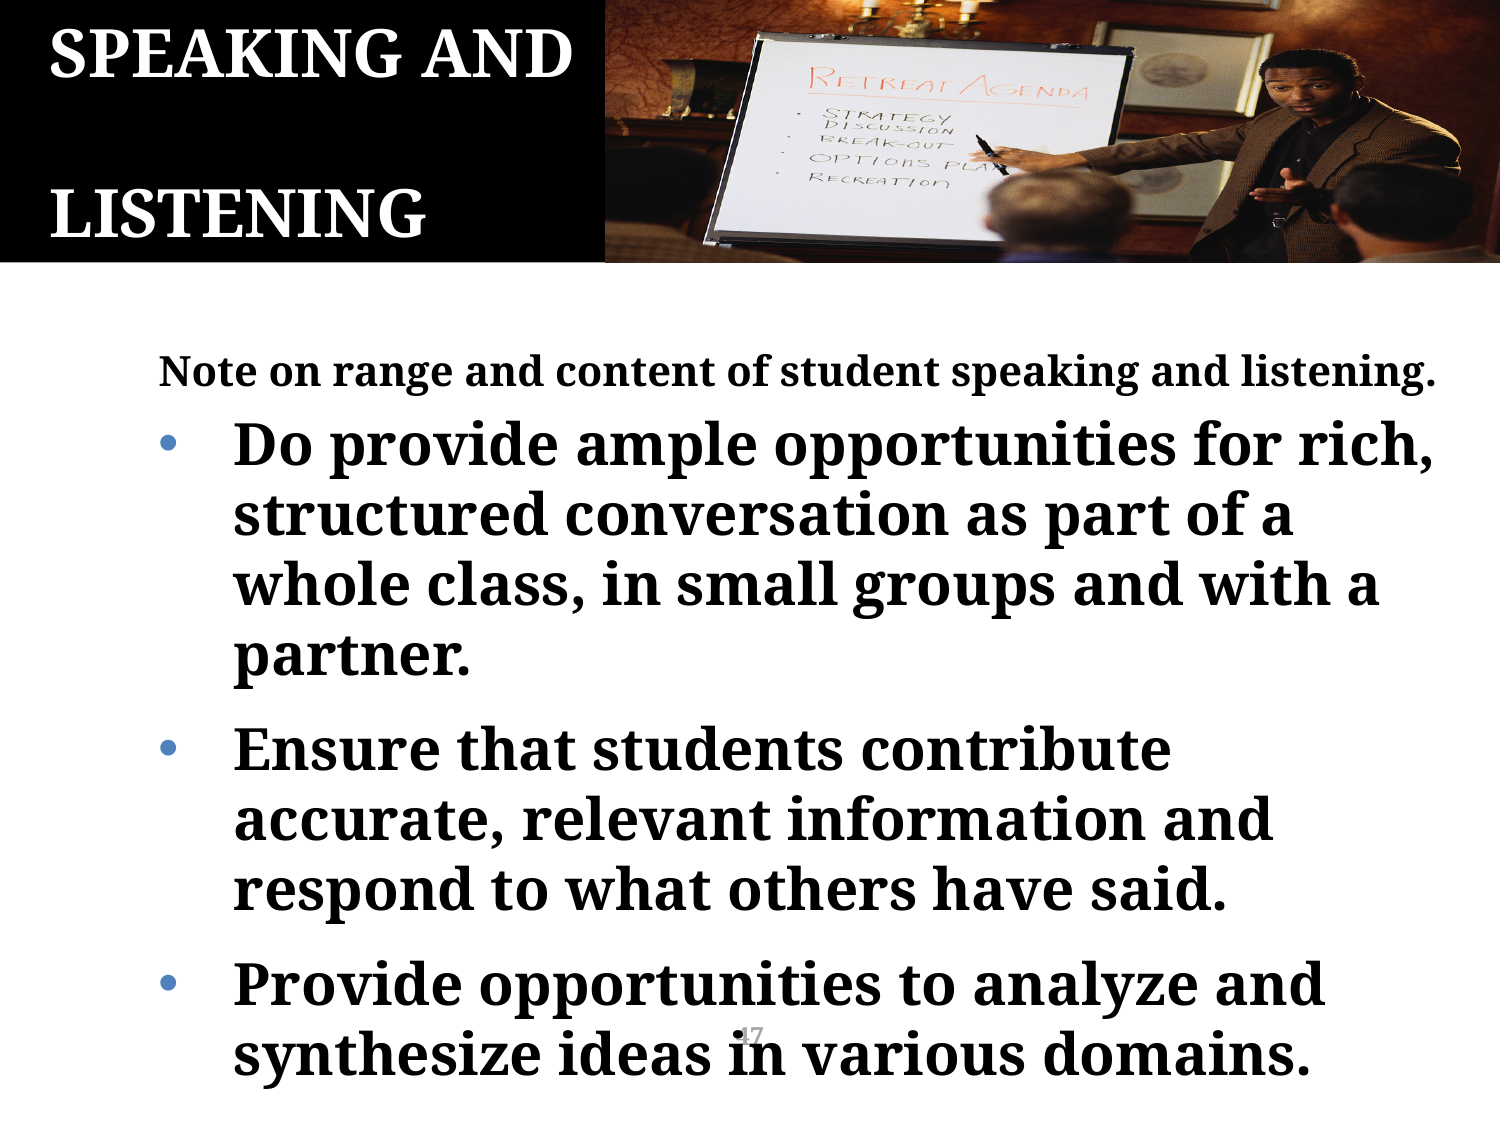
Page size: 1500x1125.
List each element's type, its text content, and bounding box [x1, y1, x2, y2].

title Speaking and Listening [0, 0, 604, 269]
picture [604, 0, 1500, 263]
list Note on range and content of student speaking and listening. Do provide ample opportunities for rich, structured conversation as part of a whole class, in small groups and with a partner. Ensure that students contribute accurate, relevant information and respond to what others have said. Provide opportunities to analyze and synthesize ideas in various domains. [125, 337, 1475, 1038]
slide_number 47 [662, 1038, 838, 1063]
